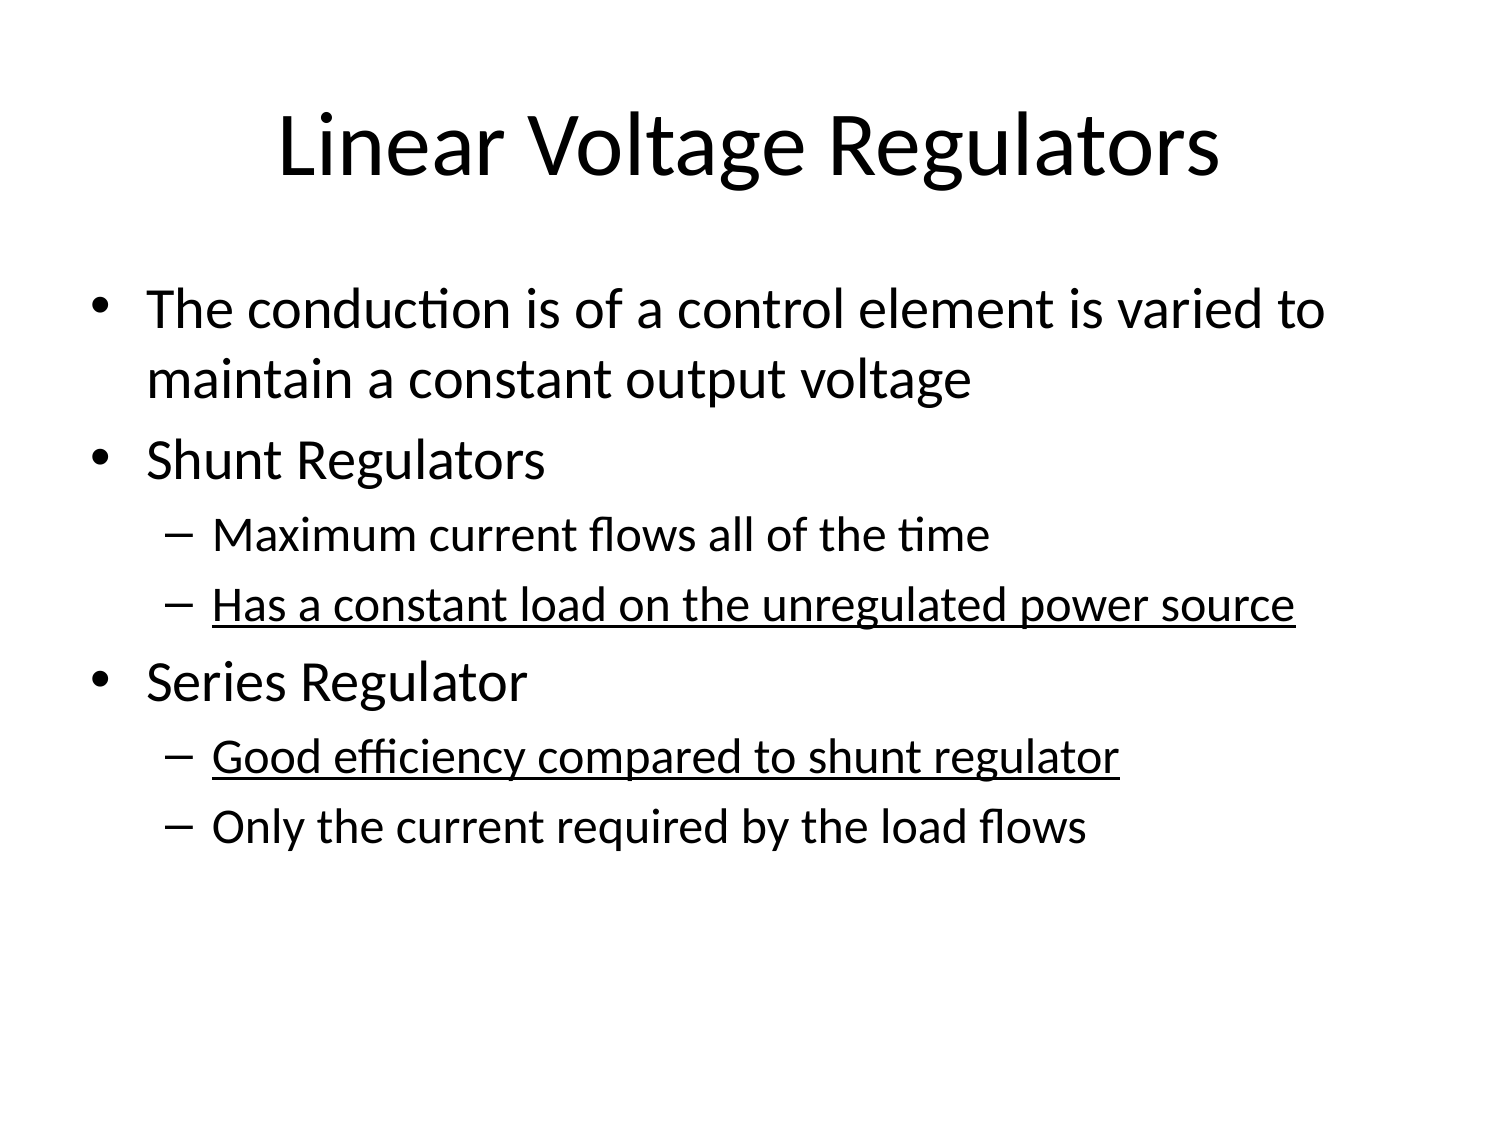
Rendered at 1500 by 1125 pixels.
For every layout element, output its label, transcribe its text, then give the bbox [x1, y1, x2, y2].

list The conduction is of a control element is varied to maintain a constant output voltage Shunt Regulators Maximum current flows all of the time Has a constant load on the unregulated power source Series Regulator Good efficiency compared to shunt regulator Only the current required by the load flows [75, 262, 1425, 1005]
title Linear Voltage Regulators [75, 45, 1425, 233]
